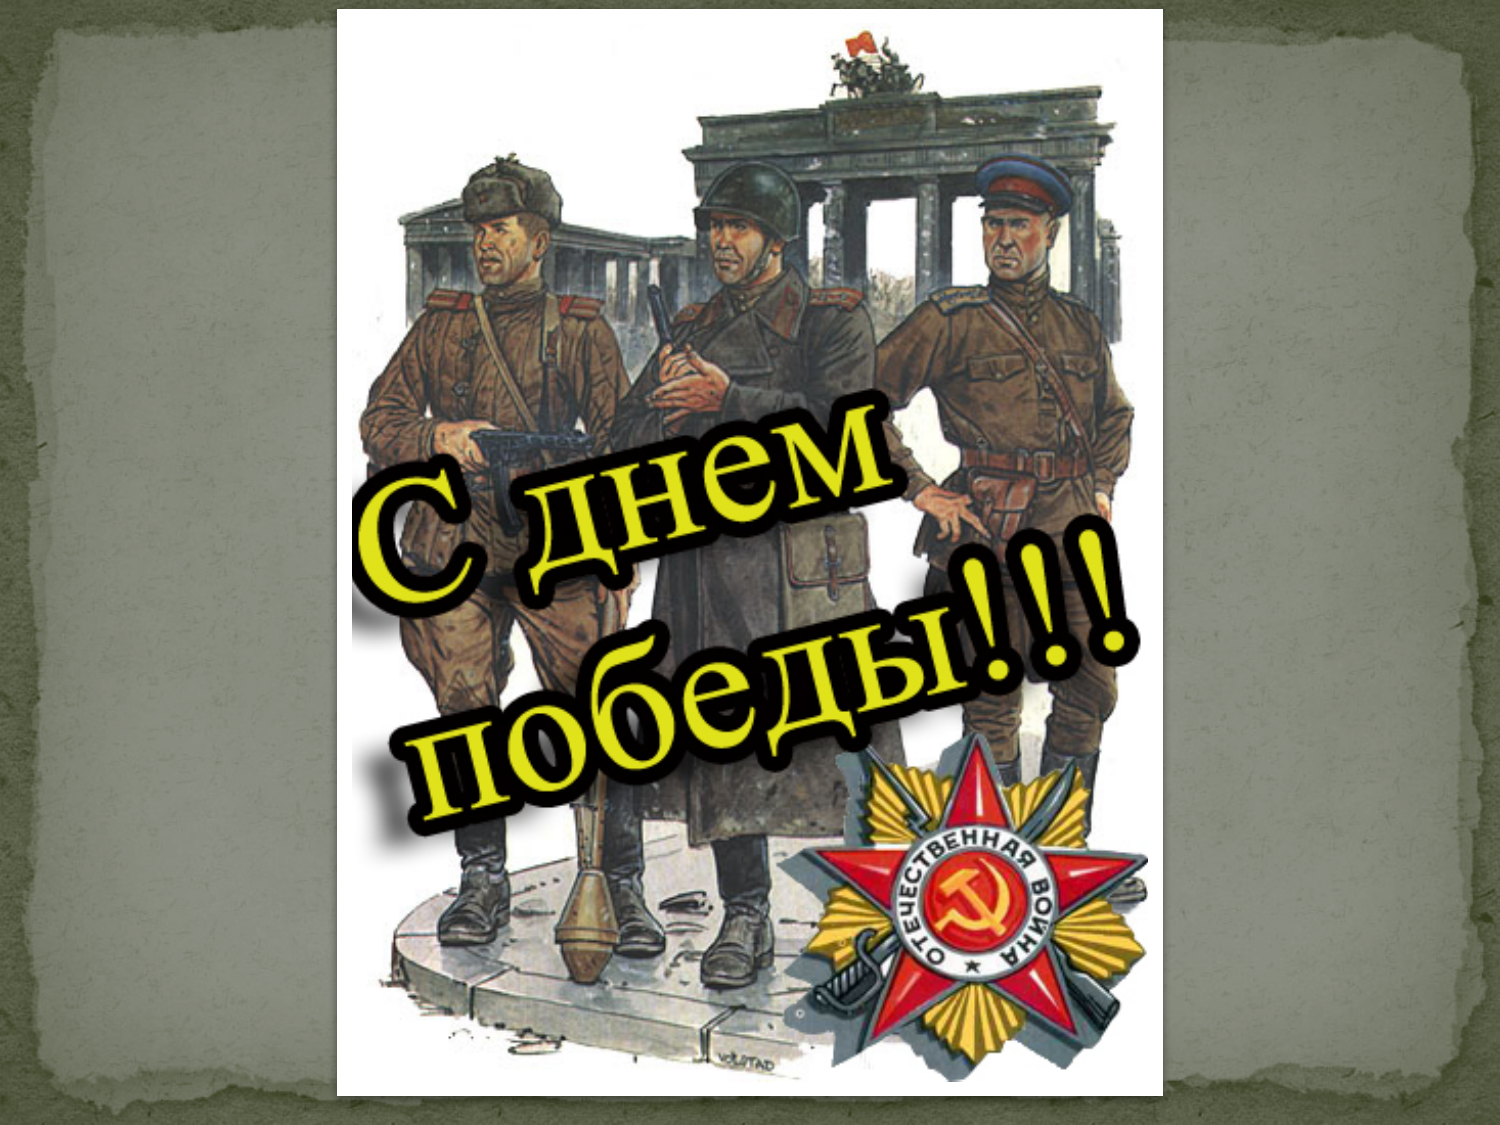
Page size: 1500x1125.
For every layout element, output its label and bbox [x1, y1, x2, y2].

picture [352, 23, 1148, 1082]
